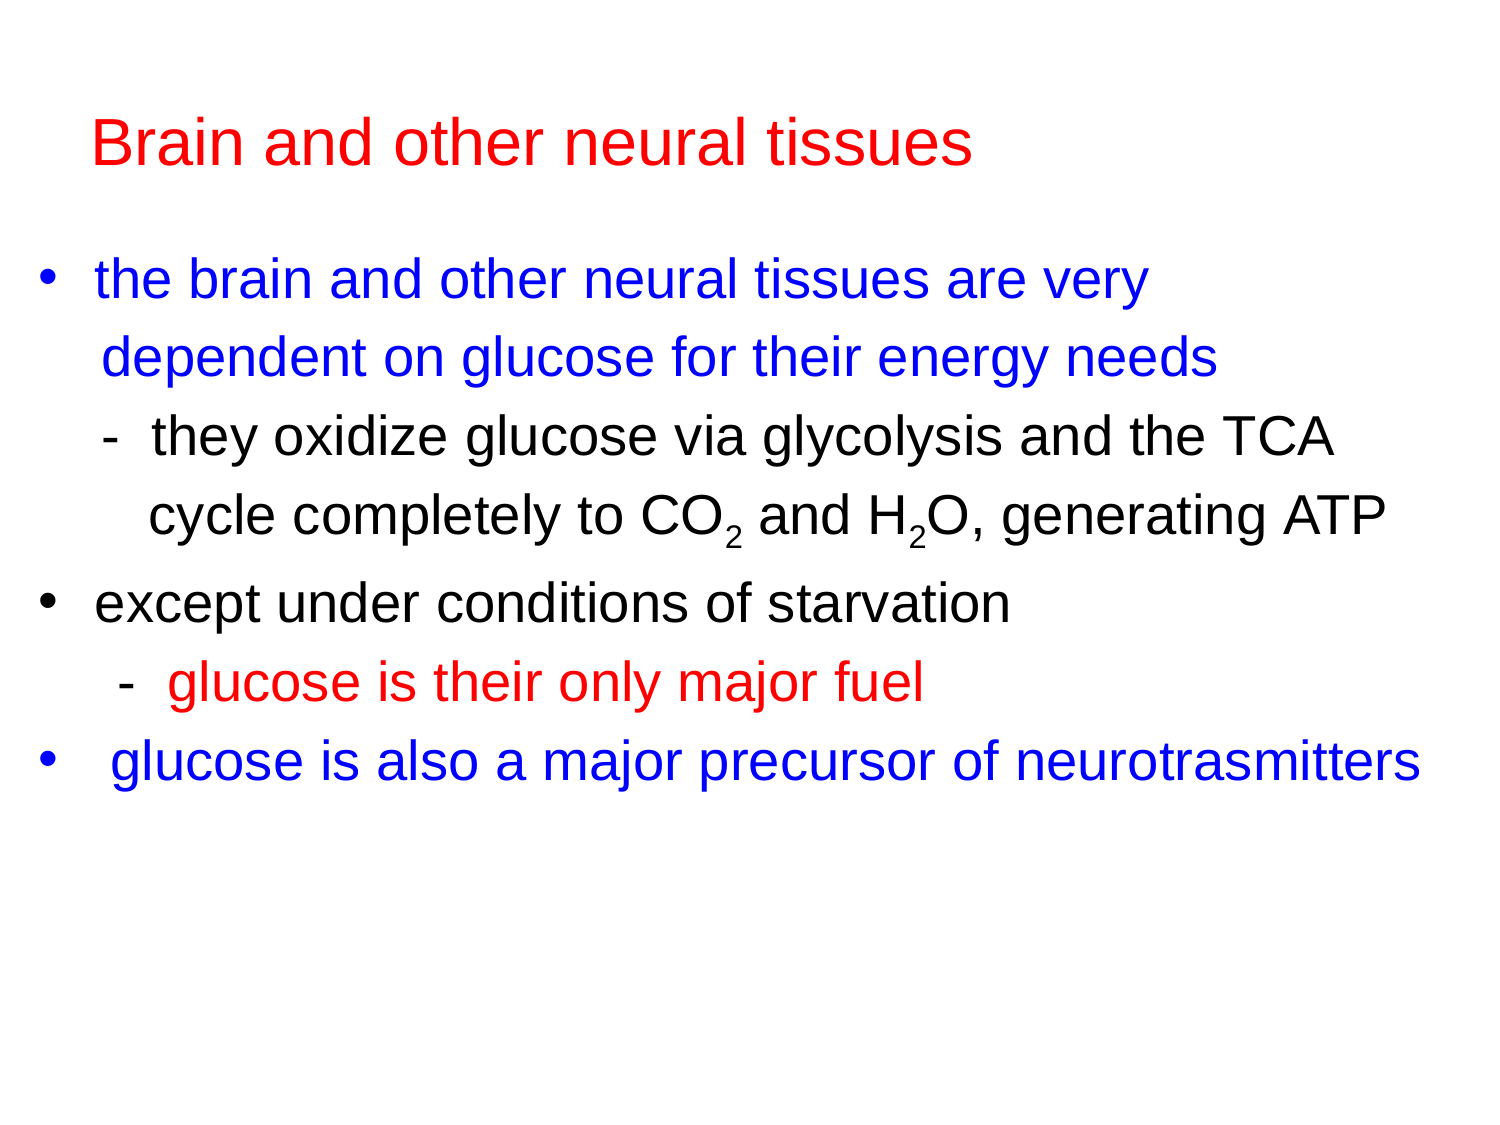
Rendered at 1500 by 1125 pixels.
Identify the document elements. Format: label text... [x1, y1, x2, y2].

list the brain and other neural tissues are very dependent on glucose for their energy needs - they oxidize glucose via glycolysis and the TCA cycle completely to CO2 and H2O, generating ATP except under conditions of starvation - glucose is their only major fuel glucose is also a major precursor of neurotrasmitters [23, 234, 1500, 977]
title Brain and other neural tissues [75, 45, 1425, 233]
